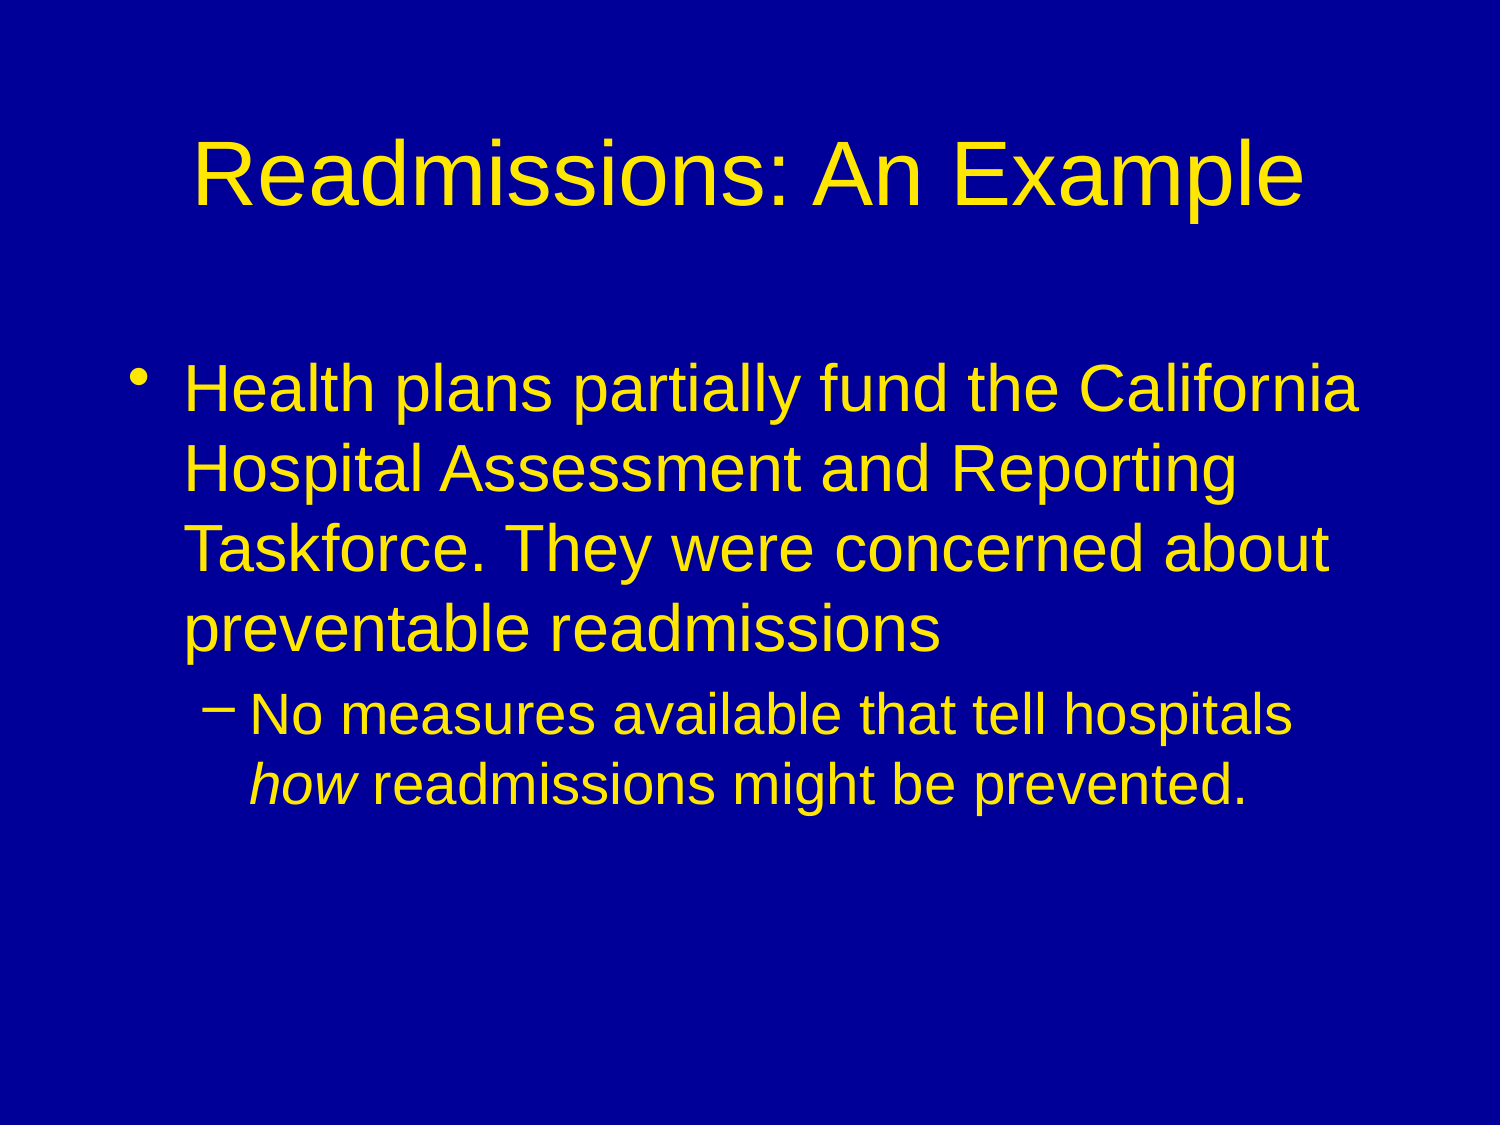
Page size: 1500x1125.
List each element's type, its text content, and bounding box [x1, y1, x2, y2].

title Readmissions: An Example [112, 74, 1388, 263]
list Health plans partially fund the California Hospital Assessment and Reporting Taskforce. They were concerned about preventable readmissions No measures available that tell hospitals how readmissions might be prevented. [112, 337, 1388, 1013]
